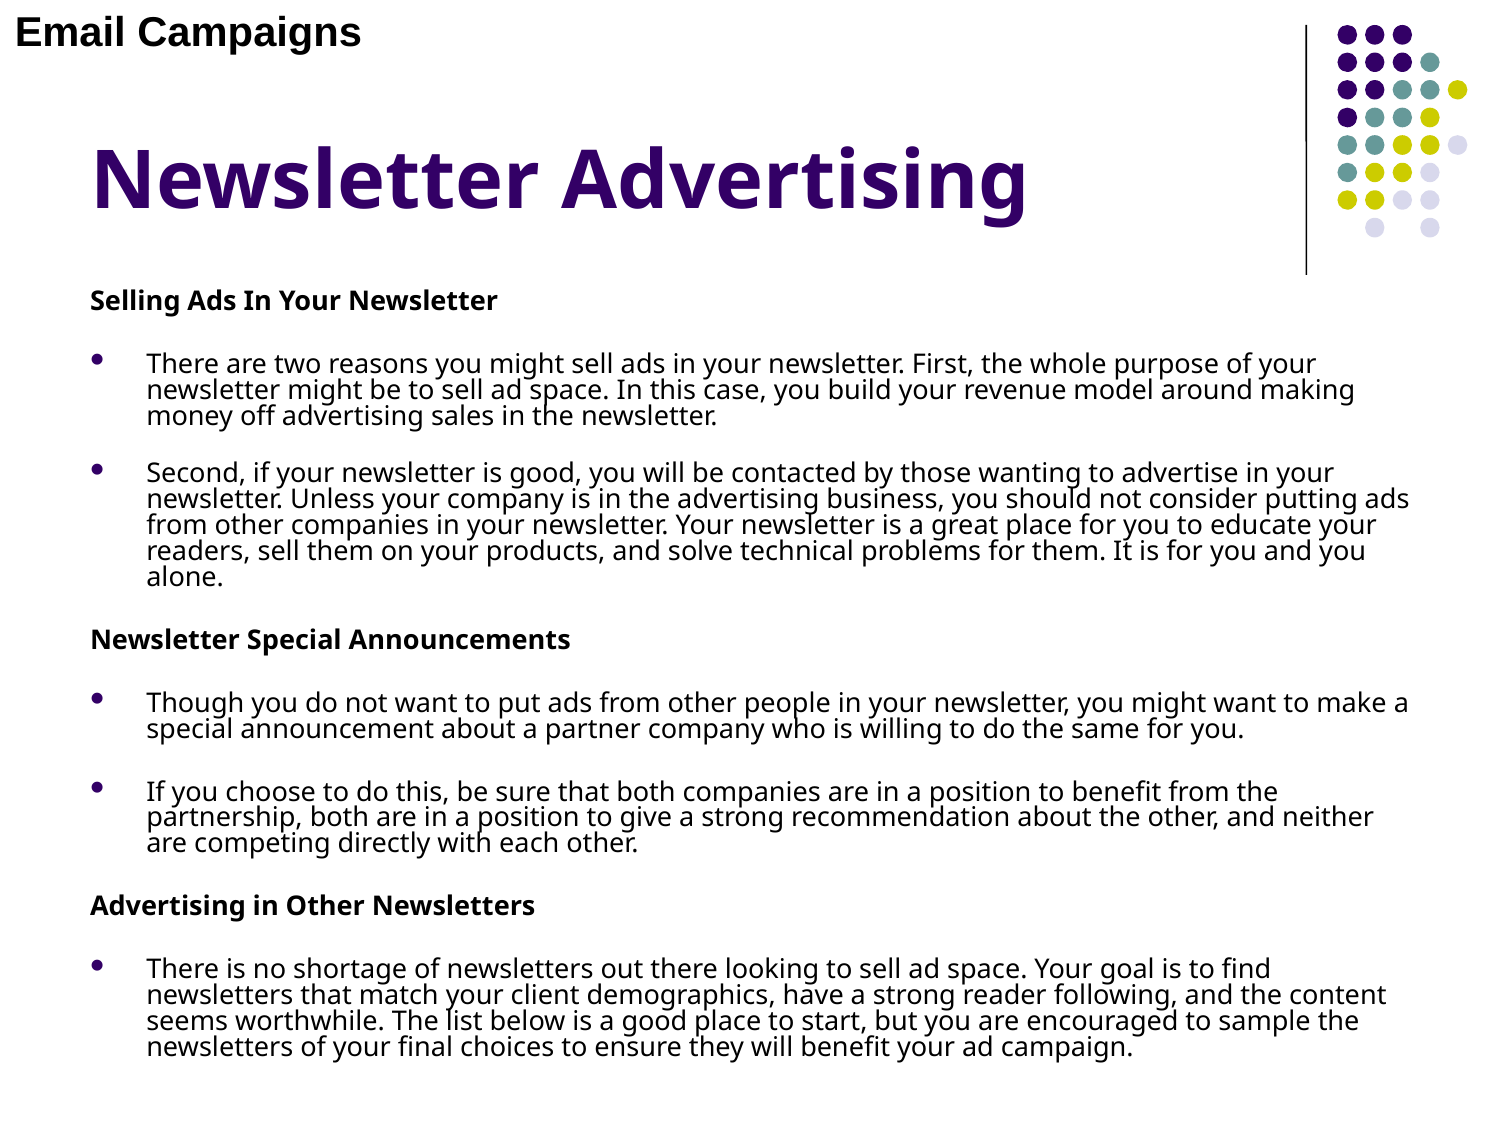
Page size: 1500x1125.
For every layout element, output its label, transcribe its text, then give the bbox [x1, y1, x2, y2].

title Newsletter Advertising [75, 20, 1313, 233]
list Selling Ads In Your Newsletter There are two reasons you might sell ads in your newsletter. First, the whole purpose of your newsletter might be to sell ad space. In this case, you build your revenue model around making money off advertising sales in the newsletter. Second, if your newsletter is good, you will be contacted by those wanting to advertise in your newsletter. Unless your company is in the advertising business, you should not consider putting ads from other companies in your newsletter. Your newsletter is a great place for you to educate your readers, sell them on your products, and solve technical problems for them. It is for you and you alone. Newsletter Special Announcements Though you do not want to put ads from other people in your newsletter, you might want to make a special announcement about a partner company who is willing to do the same for you. If you choose to do this, be sure that both companies are in a position to benefit from the partnership, both are in a position to give a strong recommendation about the other, and neither are competing directly with each other. Advertising in Other Newsletters There is no shortage of newsletters out there looking to sell ad space. Your goal is to find newsletters that match your client demographics, have a strong reader following, and the content seems worthwhile. The list below is a good place to start, but you are encouraged to sample the newsletters of your final choices to ensure they will benefit your ad campaign. [75, 282, 1425, 1063]
text_box Email Campaigns [0, 0, 389, 63]
